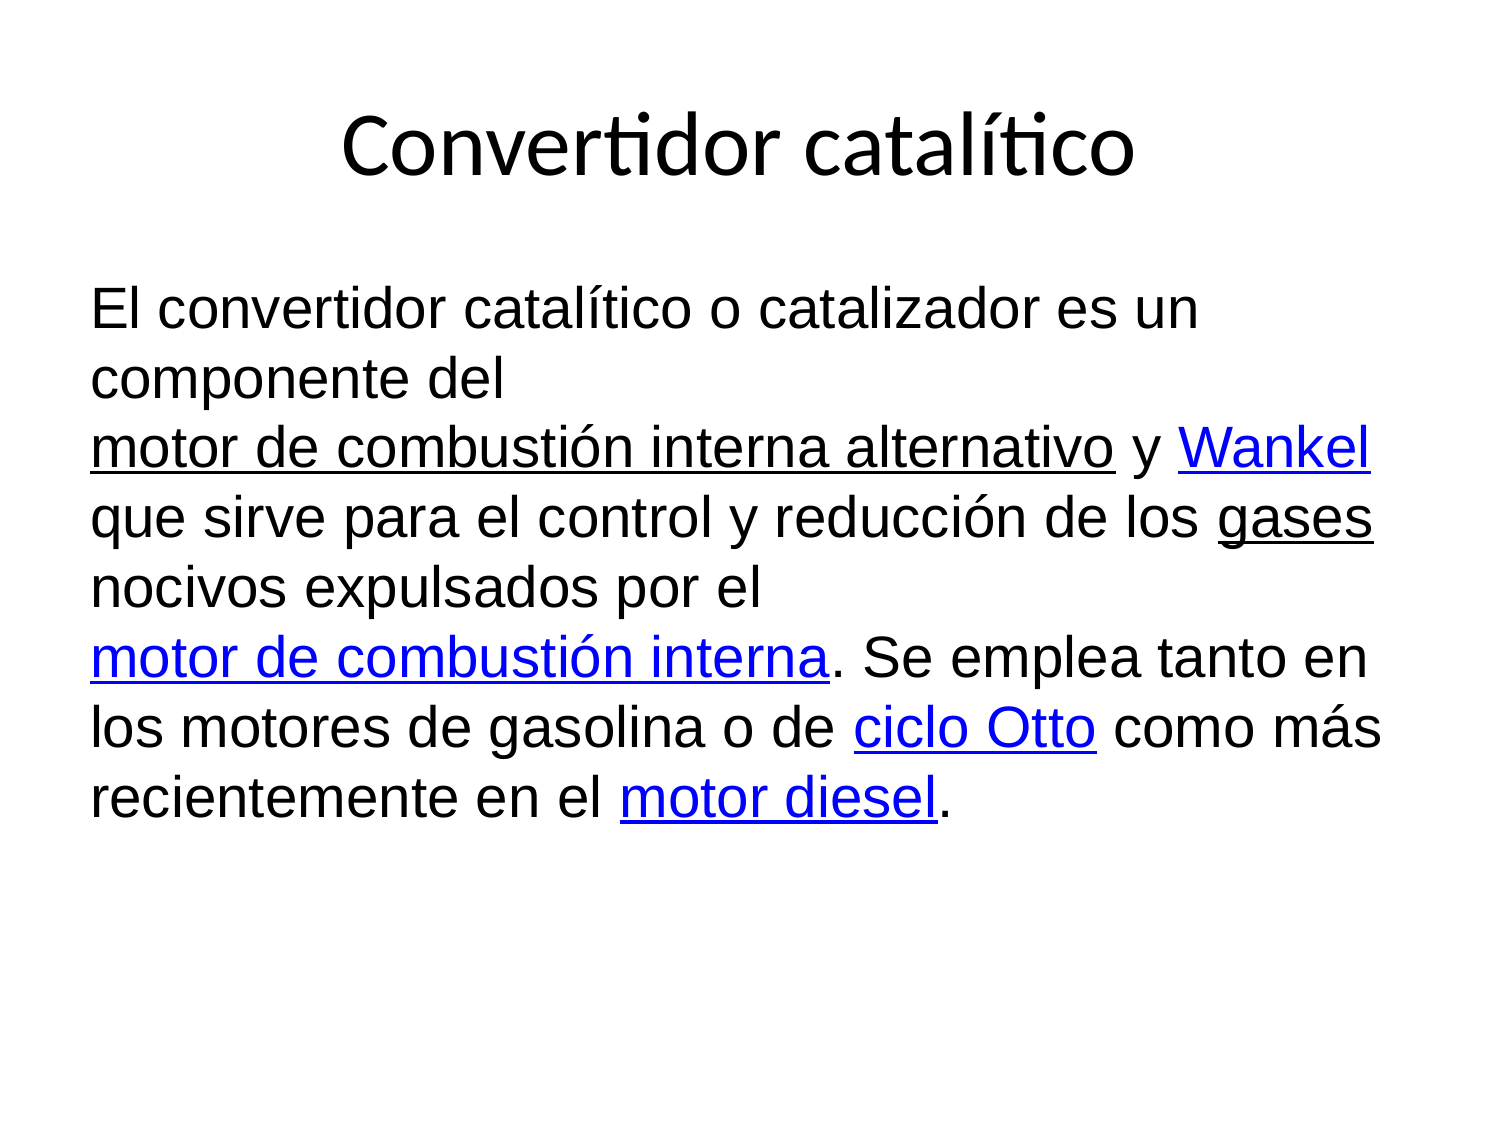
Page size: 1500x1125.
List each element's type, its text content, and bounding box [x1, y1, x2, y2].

title Convertidor catalítico [75, 45, 1425, 233]
list El convertidor catalítico o catalizador es un componente del motor de combustión interna alternativo y Wankel que sirve para el control y reducción de los gases nocivos expulsados por el motor de combustión interna. Se emplea tanto en los motores de gasolina o de ciclo Otto como más recientemente en el motor diesel. [75, 262, 1425, 1005]
